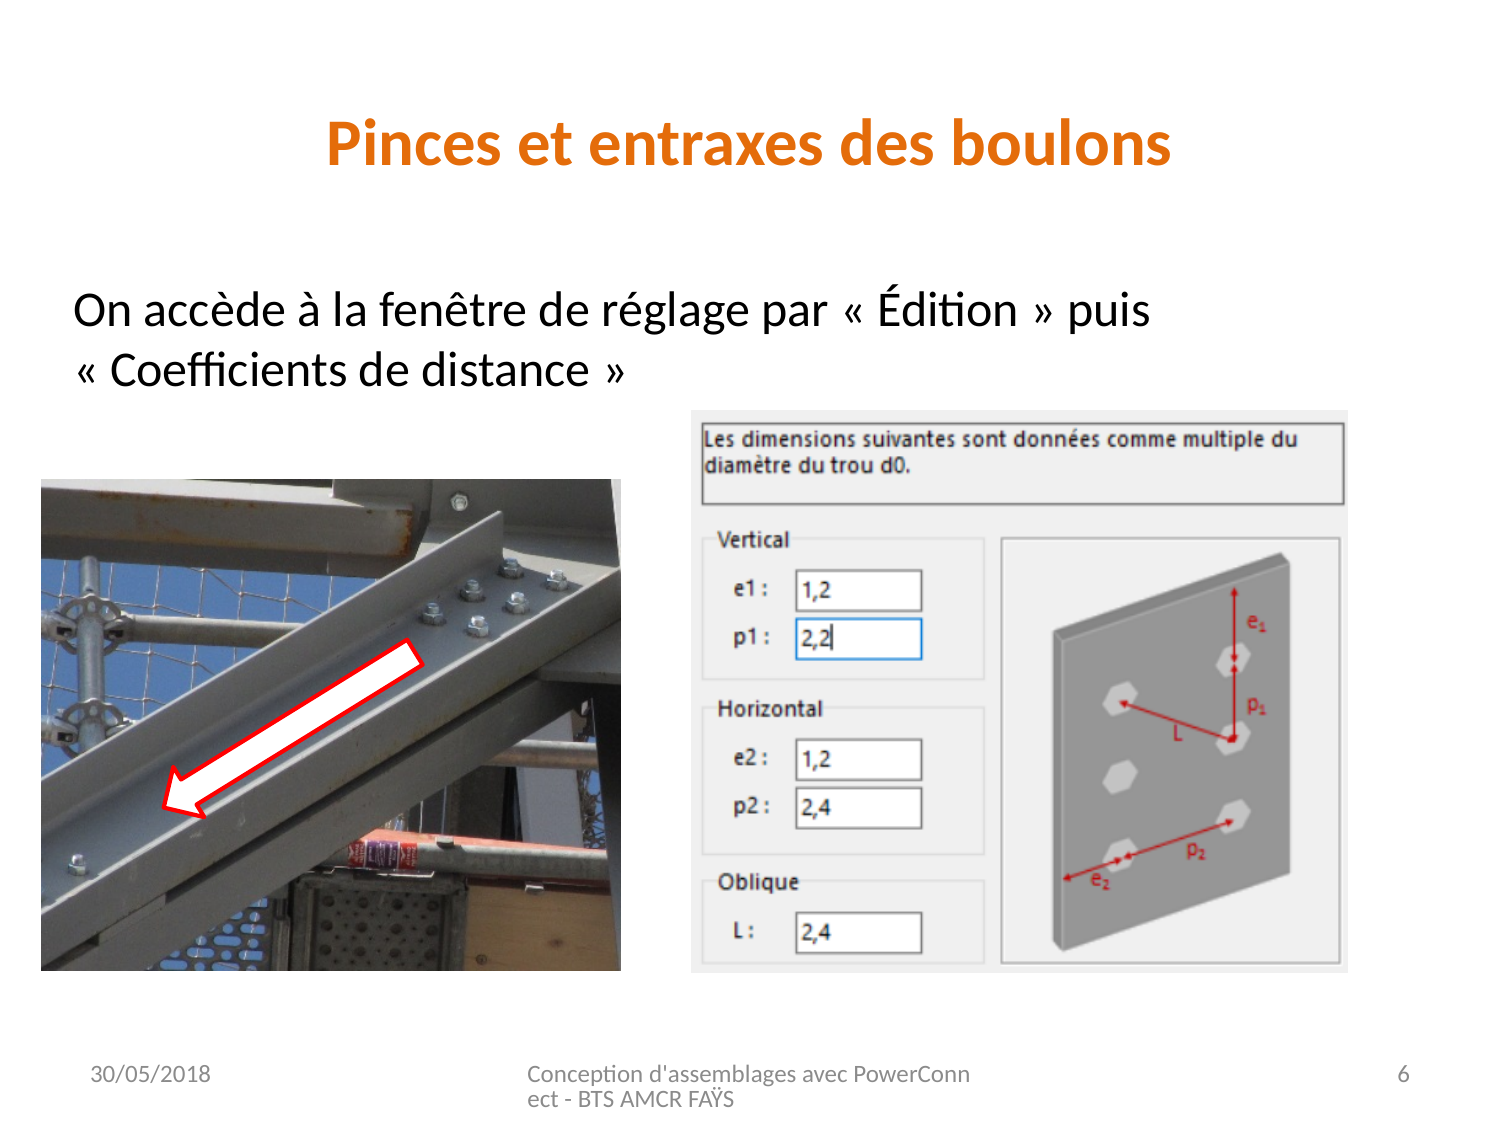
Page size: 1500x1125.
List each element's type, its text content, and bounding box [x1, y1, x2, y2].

text_box On accède à la fenêtre de réglage par « Édition » puis « Coefficients de distance » [58, 269, 1278, 405]
slide_number 6 [1074, 1042, 1425, 1103]
title Pinces et entraxes des boulons [75, 45, 1425, 233]
picture [41, 479, 621, 971]
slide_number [75, 1042, 425, 1103]
footer Conception d'assemblages avec PowerConnect - BTS AMCR FAŸS [512, 1042, 988, 1103]
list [691, 409, 1348, 973]
